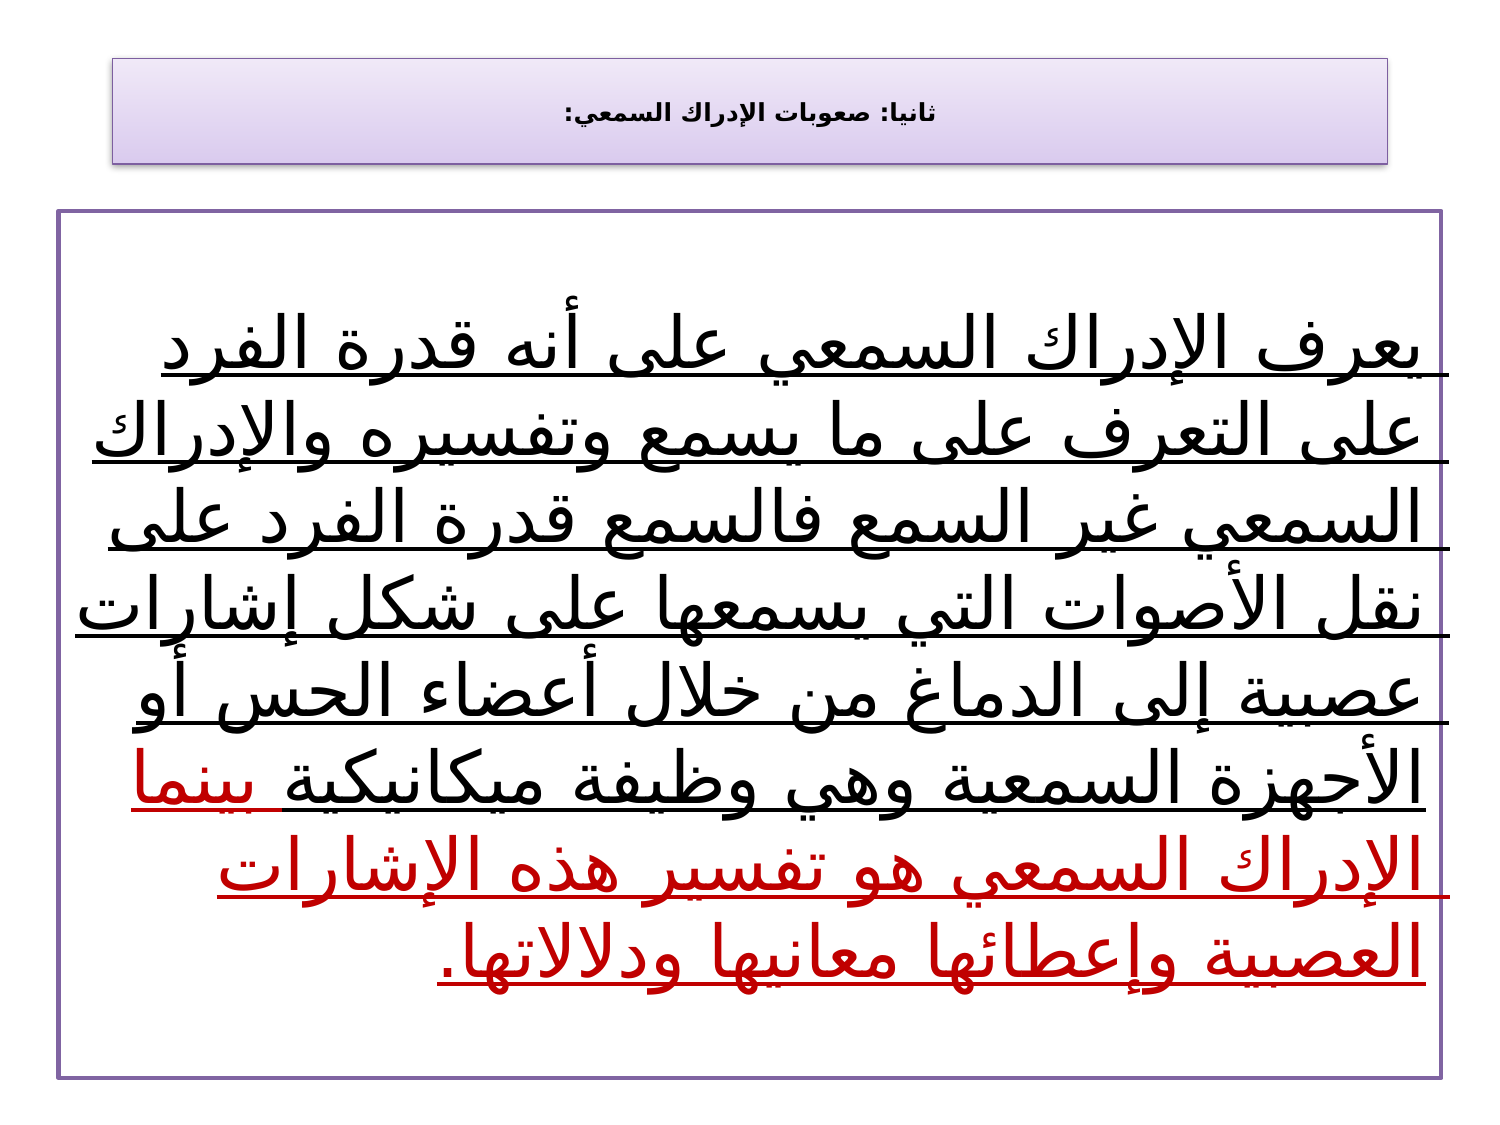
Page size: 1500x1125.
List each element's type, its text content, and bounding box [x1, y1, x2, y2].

title ثانيا: صعوبات الإدراك السمعي: [112, 58, 1388, 165]
subtitle يعرف الإدراك السمعي على أنه قدرة الفرد على التعرف على ما يسمع وتفسيره والإدراك السمعي غير السمع فالسمع قدرة الفرد على نقل الأصوات التي يسمعها على شكل إشارات عصبية إلى الدماغ من خلال أعضاء الحس أو الأجهزة السمعية وهي وظيفة ميكانيكية بينما الإدراك السمعي هو تفسير هذه الإشارات العصبية وإعطائها معانيها ودلالاتها. [56, 209, 1443, 1080]
